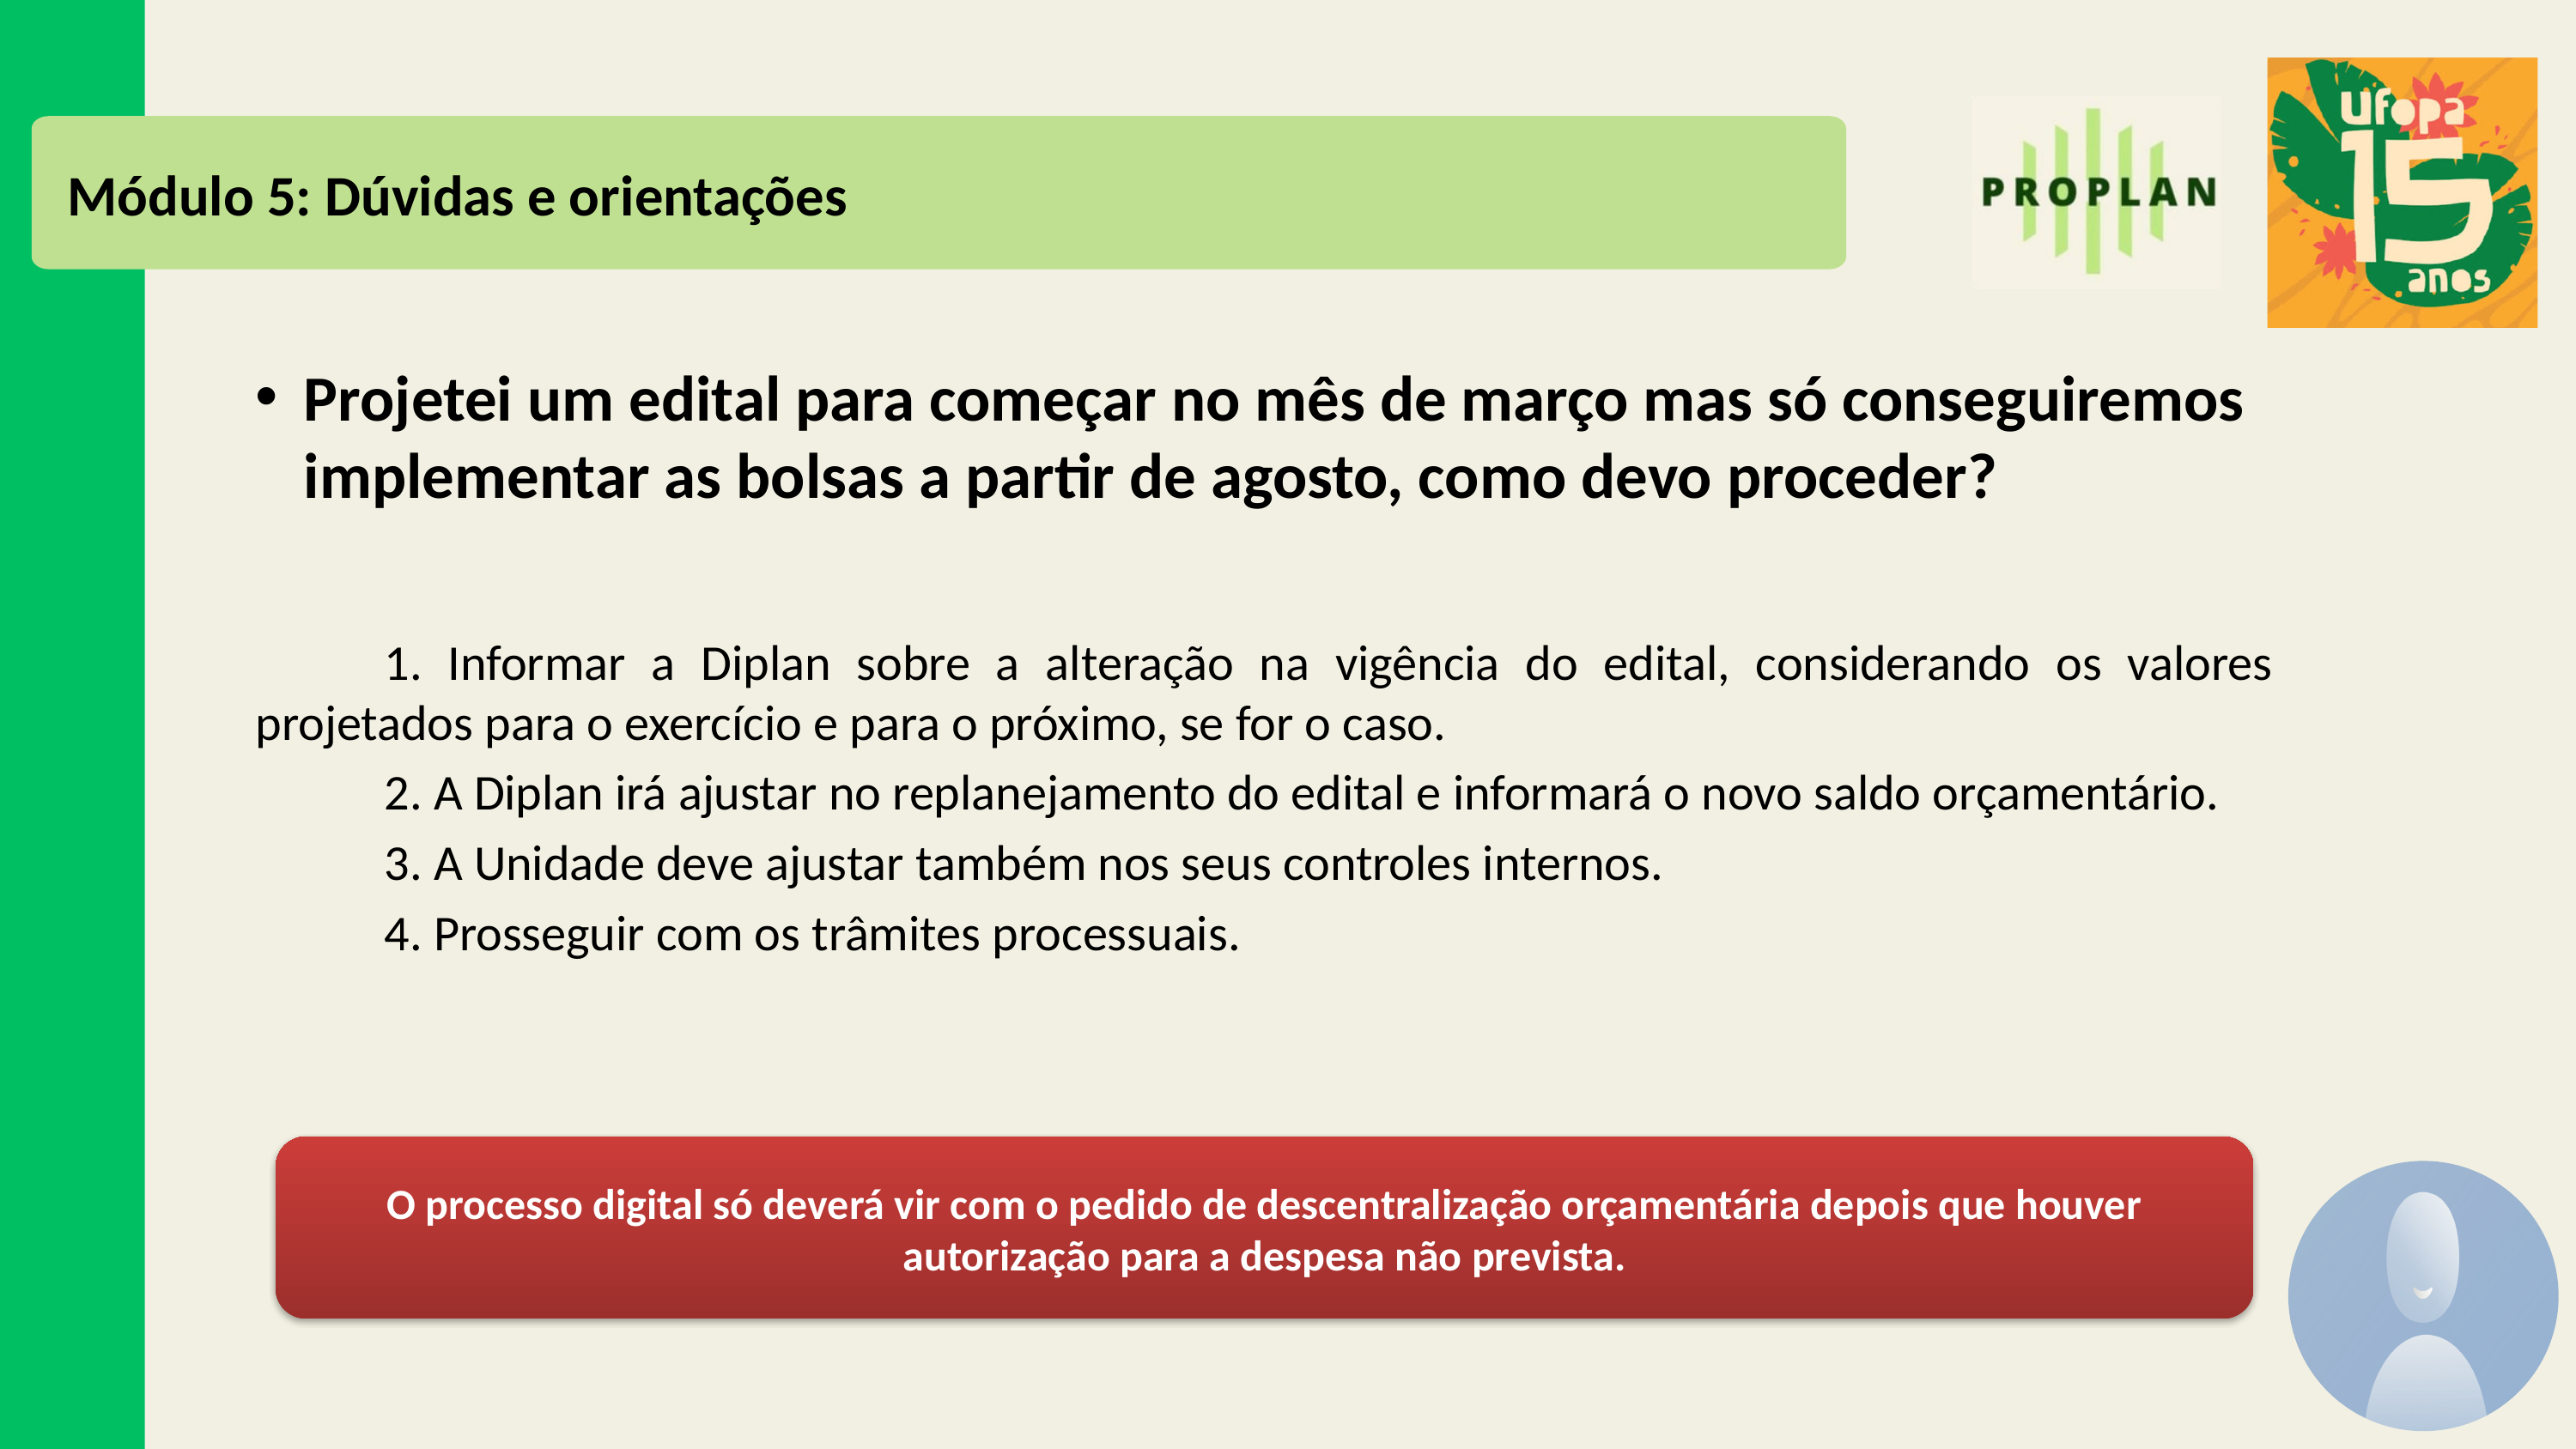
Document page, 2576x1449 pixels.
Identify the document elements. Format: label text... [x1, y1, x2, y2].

text_box 1. Informar a Diplan sobre a alteração na vigência do edital, considerando os valores projetados para o exercício e para o próximo, se for o caso. 2. A Diplan irá ajustar no replanejamento do edital e informará o novo saldo orçamentário. 3. A Unidade deve ajustar também nos seus controles internos. 4. Prosseguir com os trâmites processuais. [242, 623, 2287, 1020]
text_box Projetei um edital para começar no mês de março mas só conseguiremos implementar as bolsas a partir de agosto, como devo proceder? [242, 350, 2287, 621]
text_box O processo digital só deverá vir com o pedido de descentralização orçamentária depois que houver autorização para a despesa não prevista. [275, 1136, 2254, 1319]
picture [2287, 1161, 2559, 1432]
text_box [2267, 58, 2538, 328]
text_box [31, 115, 1847, 270]
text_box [0, 0, 145, 1449]
text_box [1971, 96, 2221, 289]
